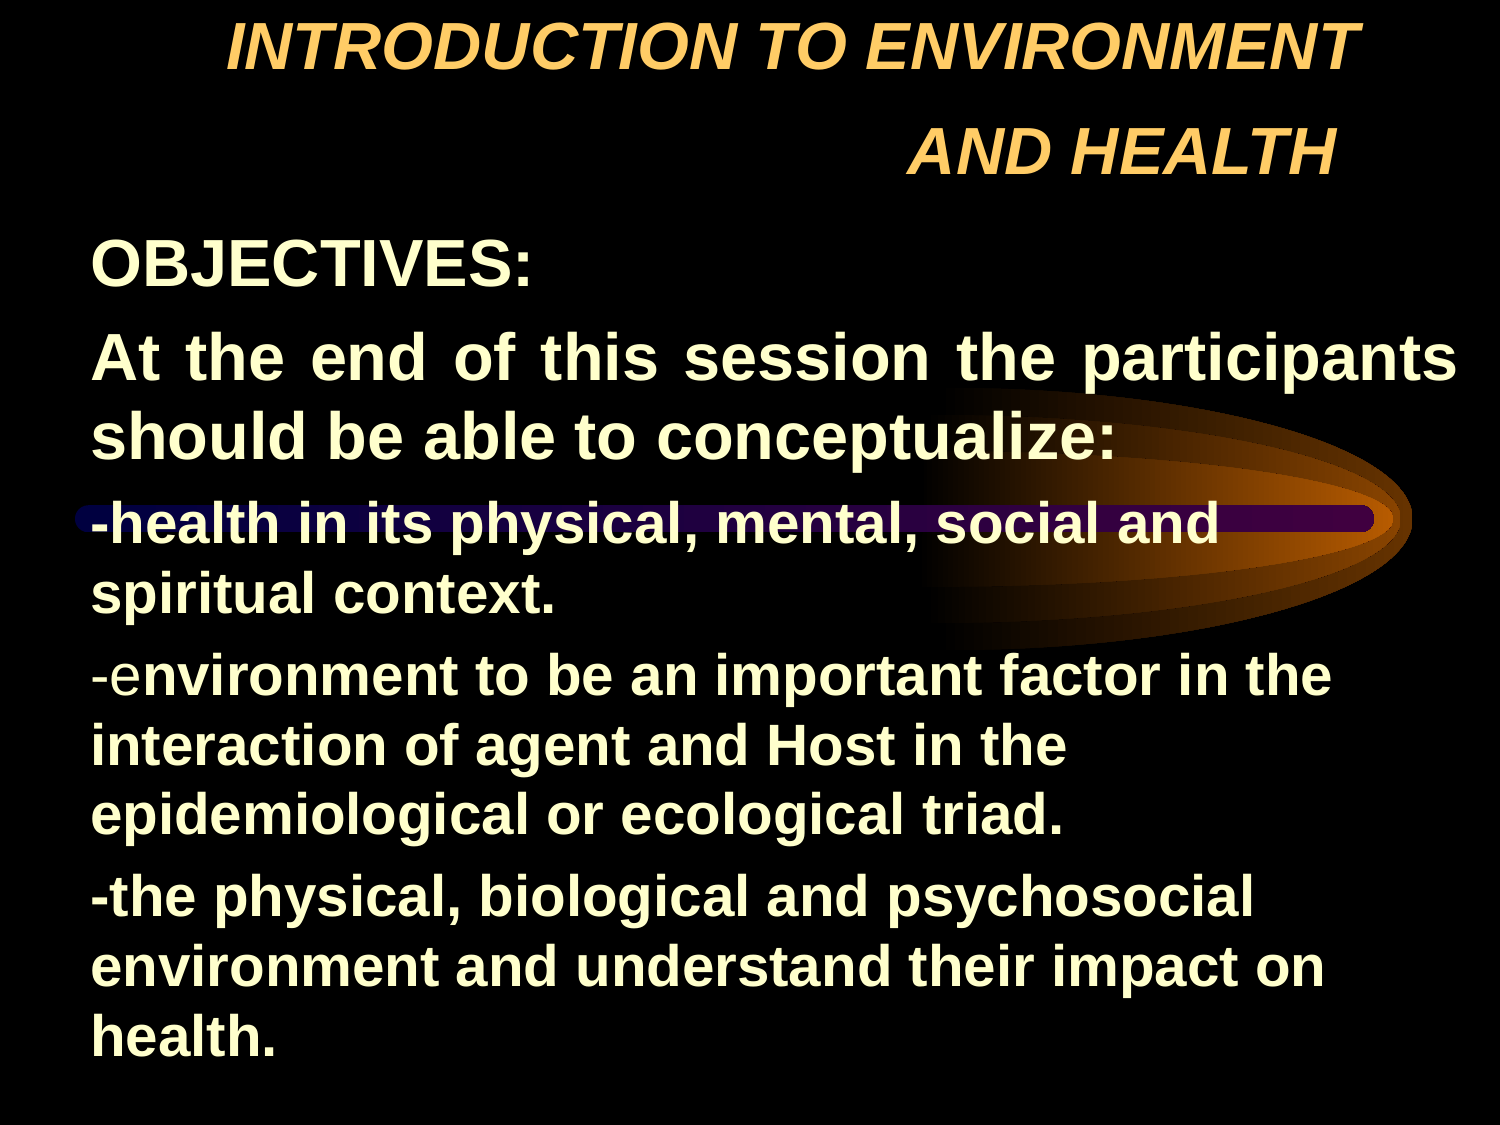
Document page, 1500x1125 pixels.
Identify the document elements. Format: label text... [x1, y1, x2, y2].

subtitle OBJECTIVES: At the end of this session the participants should be able to conceptualize: -health in its physical, mental, social and spiritual context. -environment to be an important factor in the interaction of agent and Host in the epidemiological or ecological triad. -the physical, biological and psychosocial environment and understand their impact on health. [74, 212, 1476, 963]
title INTRODUCTION TO ENVIRONMENT AND HEALTH [99, 12, 1376, 201]
